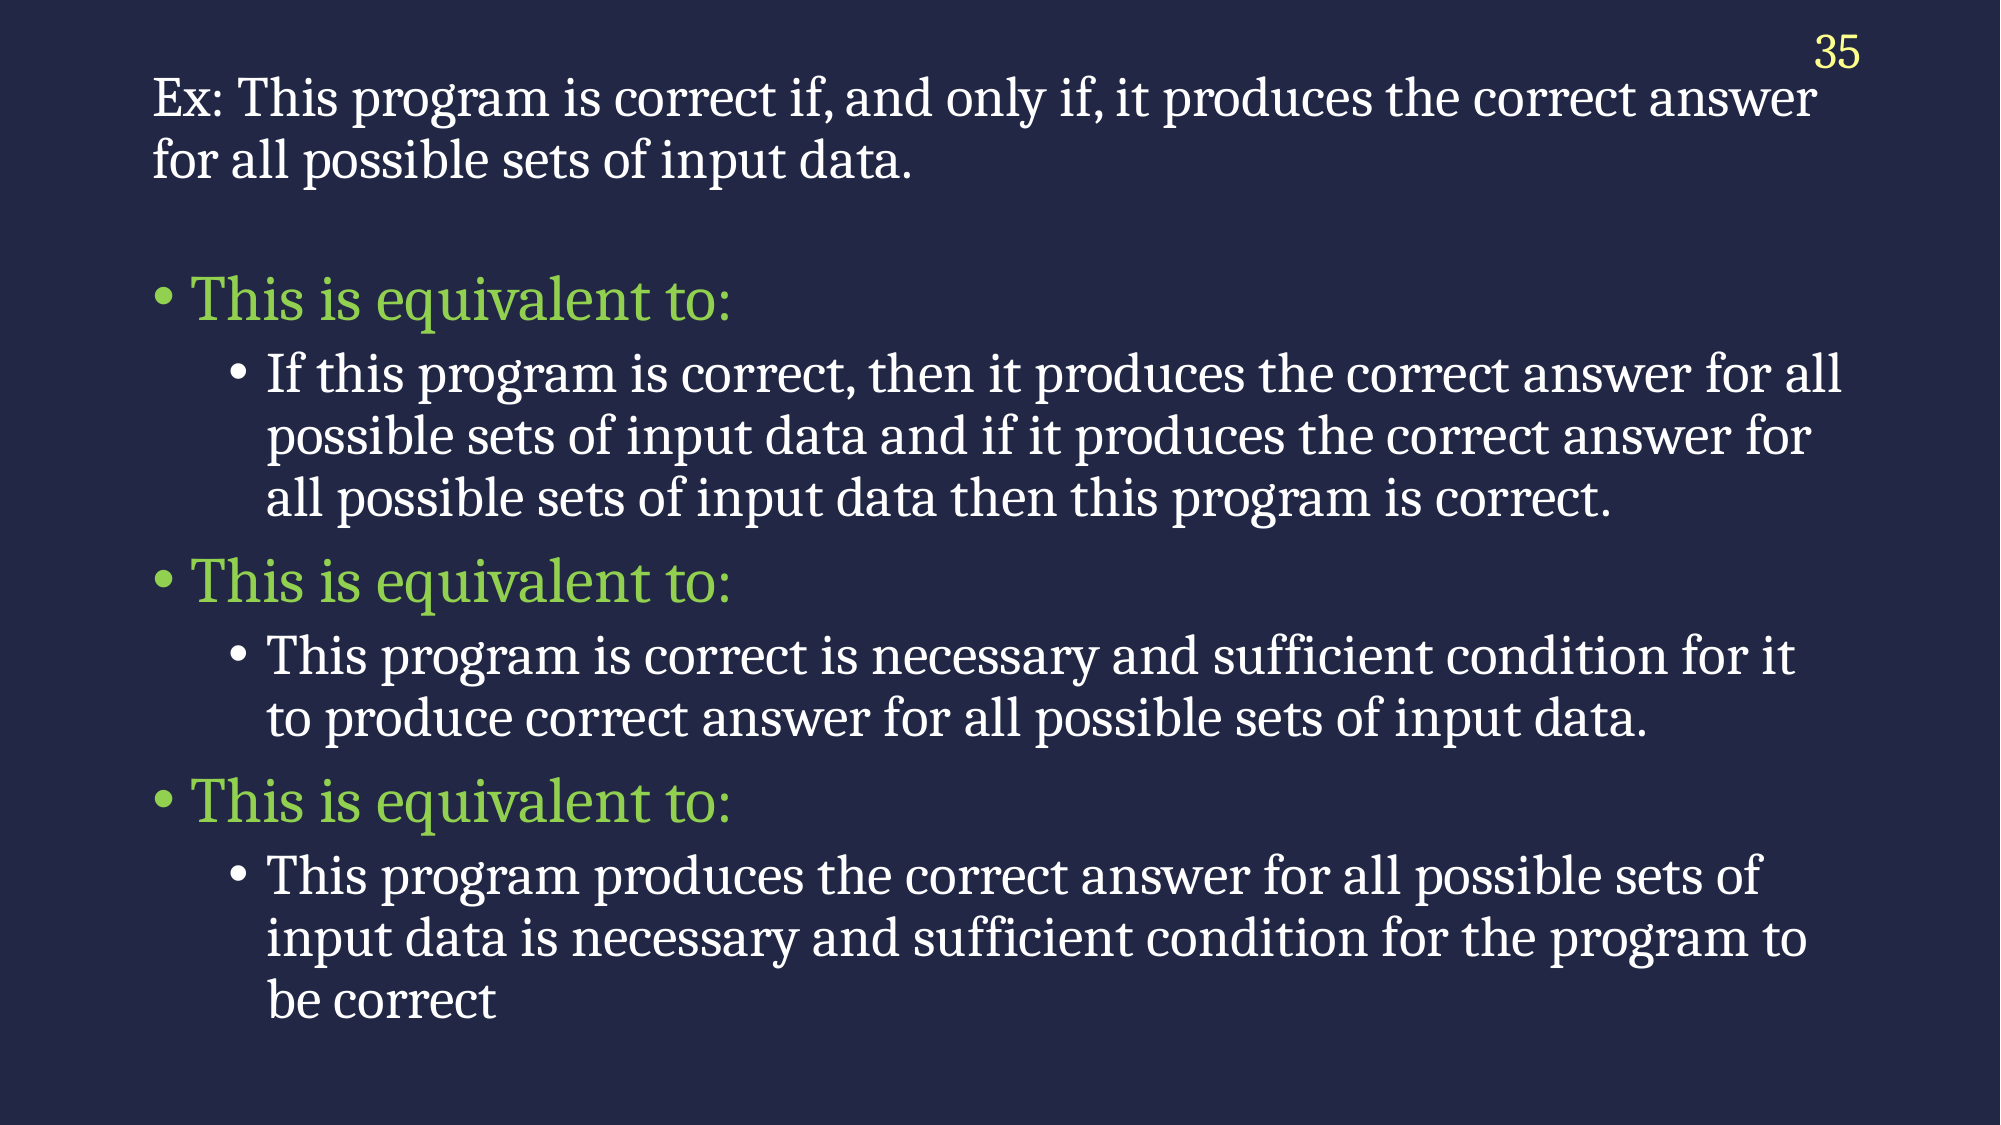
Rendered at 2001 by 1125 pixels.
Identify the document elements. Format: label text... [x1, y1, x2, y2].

slide_number 35 [1760, 18, 1877, 79]
list This is equivalent to: If this program is correct, then it produces the correct answer for all possible sets of input data and if it produces the correct answer for all possible sets of input data then this program is correct. This is equivalent to: This program is correct is necessary and sufficient condition for it to produce correct answer for all possible sets of input data. This is equivalent to: This program produces the correct answer for all possible sets of input data is necessary and sufficient condition for the program to be correct [137, 257, 1863, 1043]
title Ex: This program is correct if, and only if, it produces the correct answer for all possible sets of input data. [137, 59, 1863, 198]
